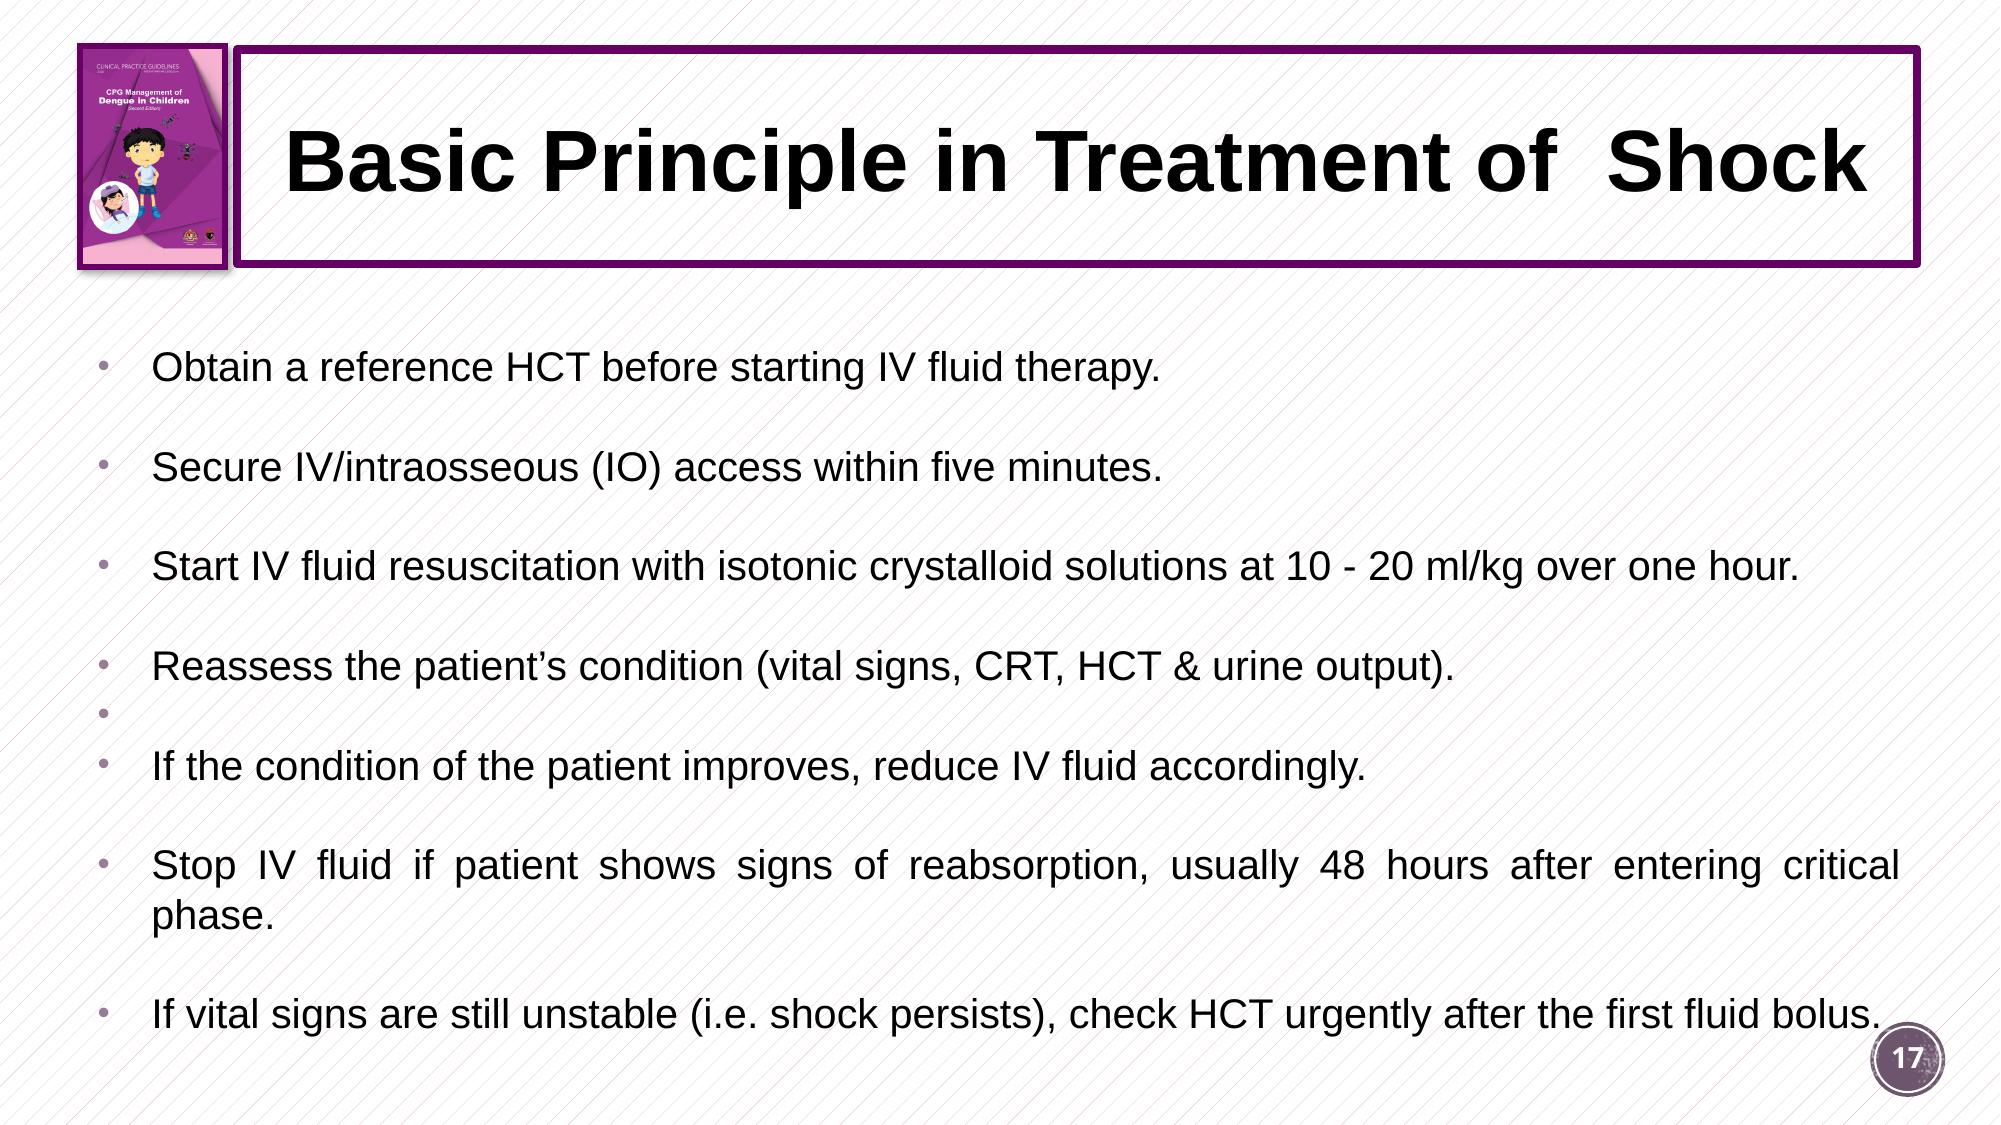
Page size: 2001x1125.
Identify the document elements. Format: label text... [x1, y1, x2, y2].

text_box Basic Principle in Treatment of Shock [237, 49, 1918, 264]
list Obtain a reference HCT before starting IV fluid therapy. Secure IV/intraosseous (IO) access within five minutes. Start IV fluid resuscitation with isotonic crystalloid solutions at 10 - 20 ml/kg over one hour. Reassess the patient’s condition (vital signs, CRT, HCT & urine output). If the condition of the patient improves, reduce IV fluid accordingly. Stop IV fluid if patient shows signs of reabsorption, usually 48 hours after entering critical phase. If vital signs are still unstable (i.e. shock persists), check HCT urgently after the first fluid bolus. [82, 332, 1918, 1069]
slide_number 17 [1855, 1028, 1961, 1089]
picture [83, 49, 222, 264]
